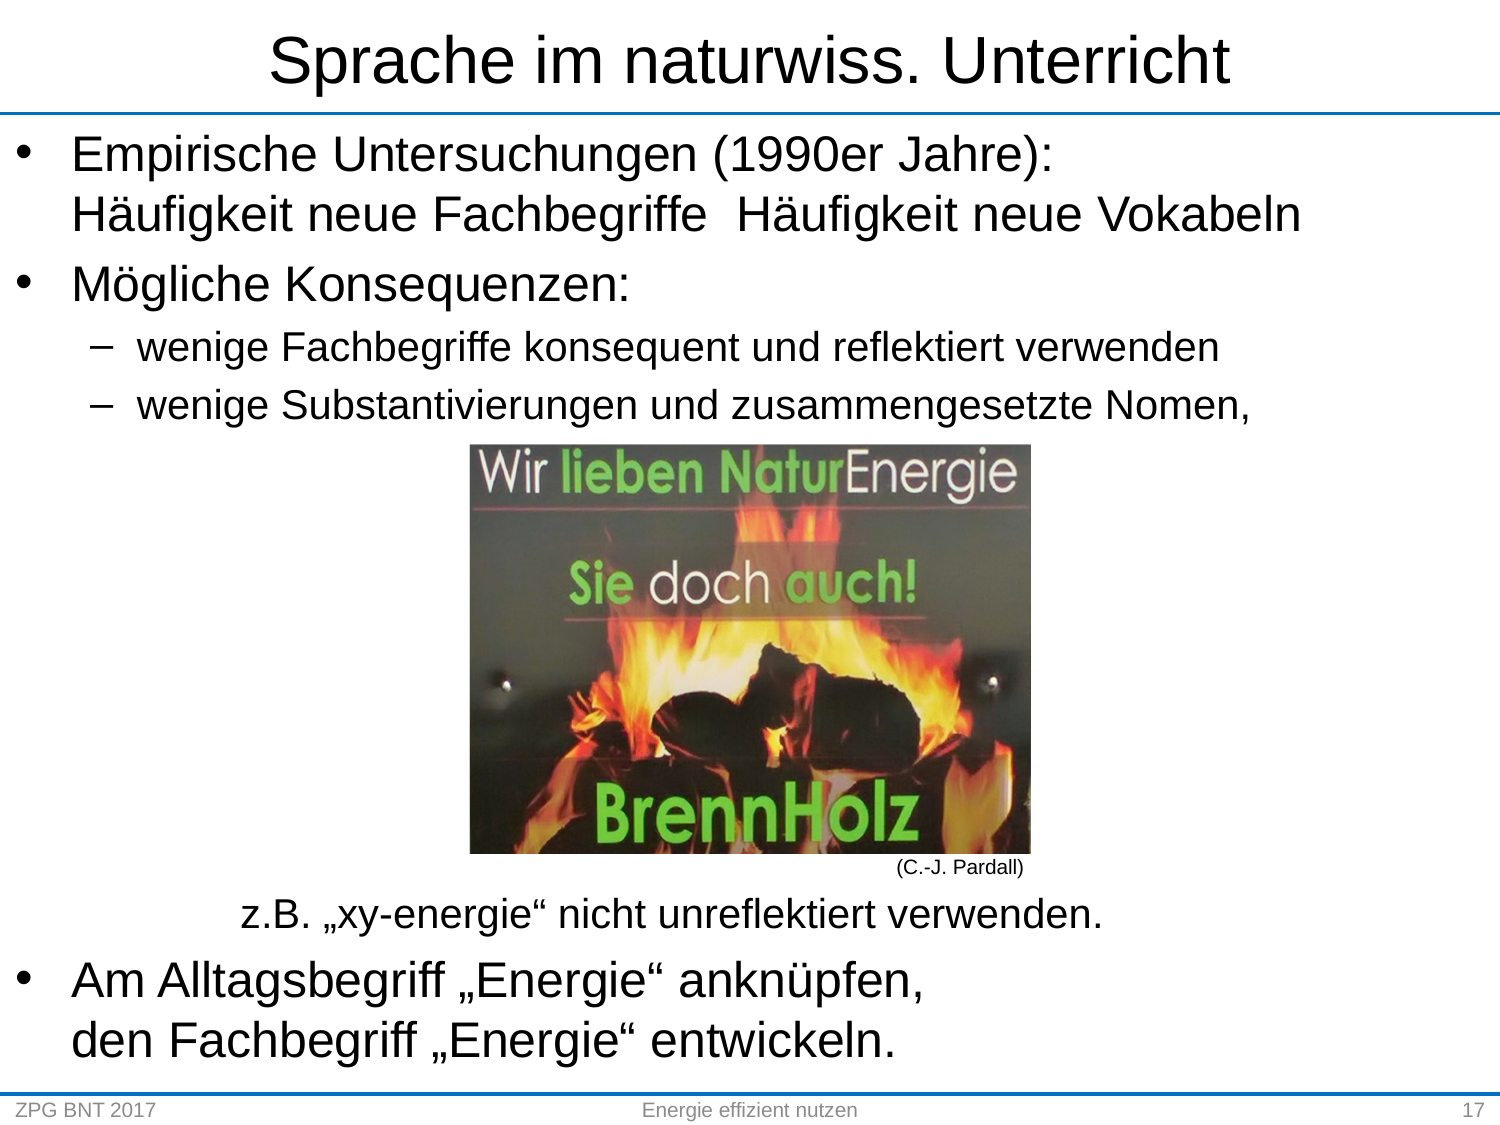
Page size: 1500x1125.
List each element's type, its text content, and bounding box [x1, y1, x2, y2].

slide_number ZPG BNT 2017 [0, 1094, 408, 1125]
title Sprache im naturwiss. Unterricht [0, 0, 1500, 114]
footer Energie effizient nutzen [512, 1094, 988, 1125]
slide_number 17 [1104, 1094, 1500, 1125]
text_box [469, 444, 1031, 887]
